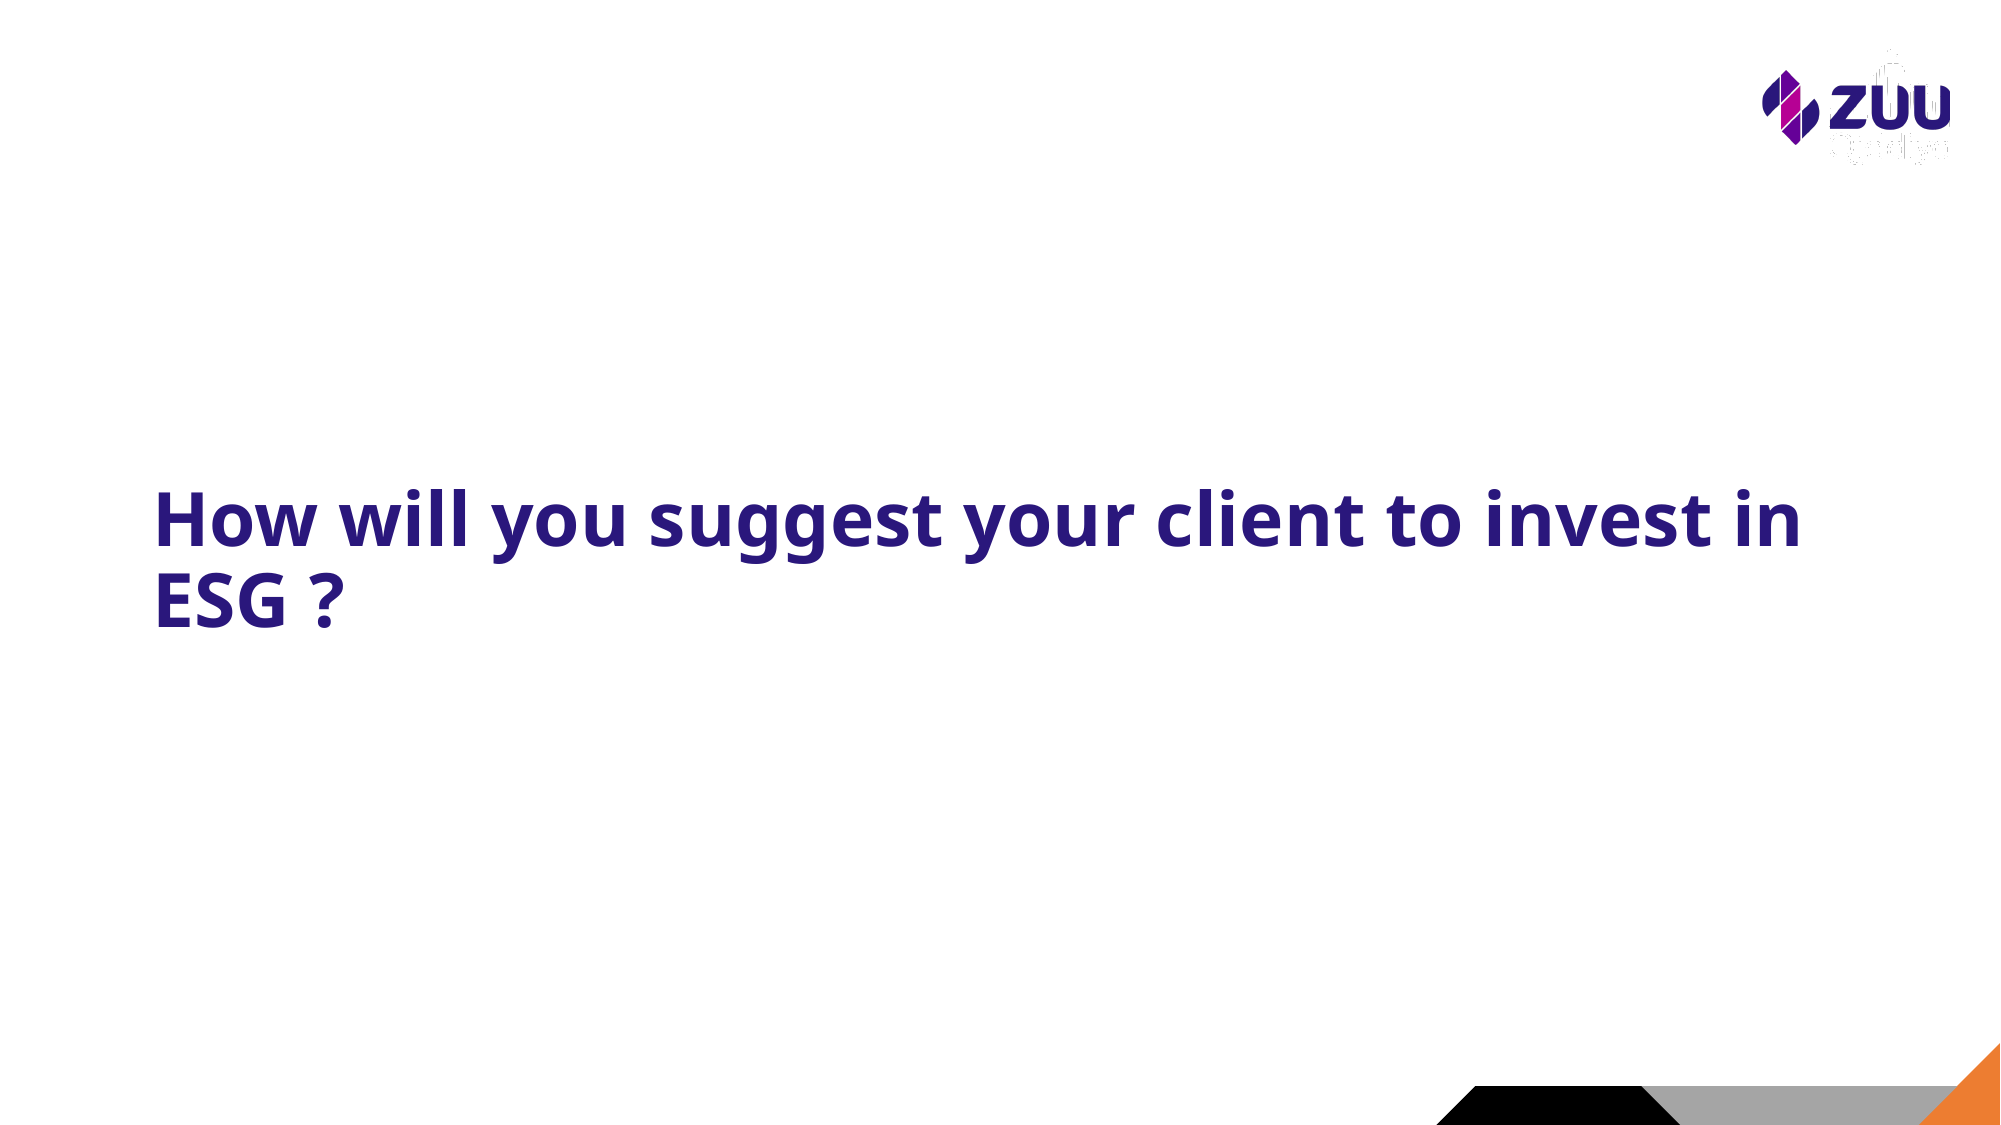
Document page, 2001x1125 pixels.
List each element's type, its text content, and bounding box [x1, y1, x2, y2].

slide_number 11 [1412, 1042, 1863, 1103]
title How will you suggest your client to invest in ESG ? [137, 453, 1863, 672]
